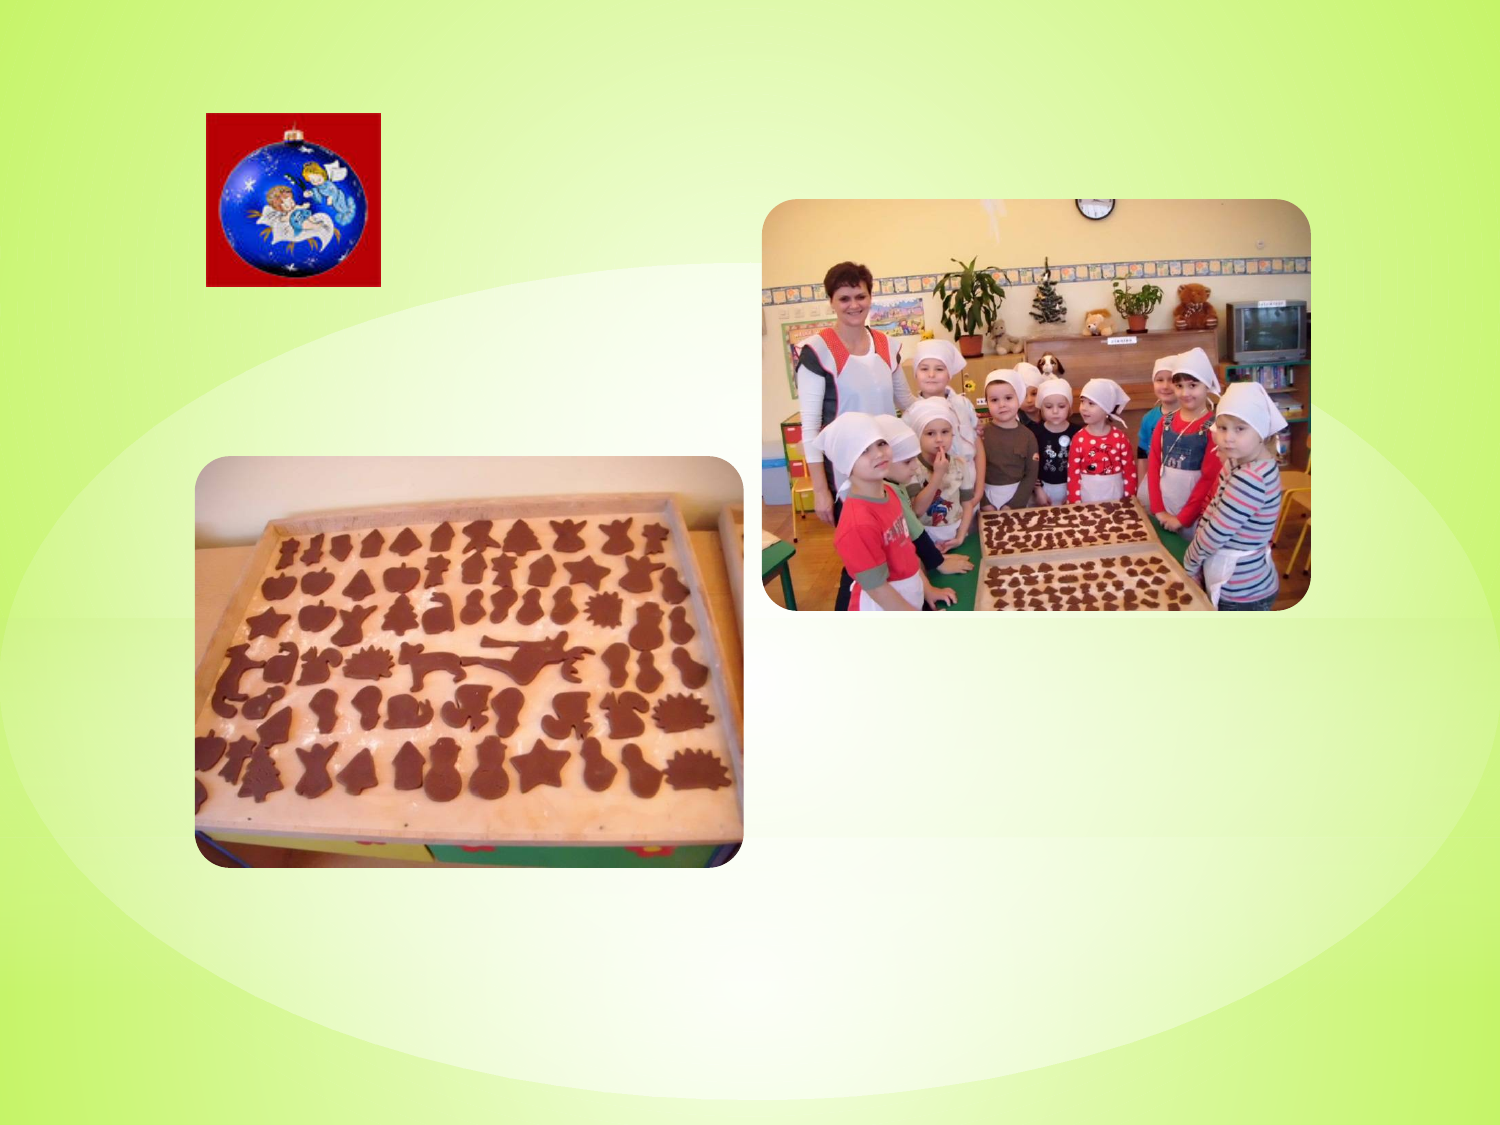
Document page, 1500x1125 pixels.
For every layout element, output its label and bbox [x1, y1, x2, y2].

list [761, 198, 1312, 612]
list [194, 455, 744, 869]
picture [206, 113, 381, 288]
